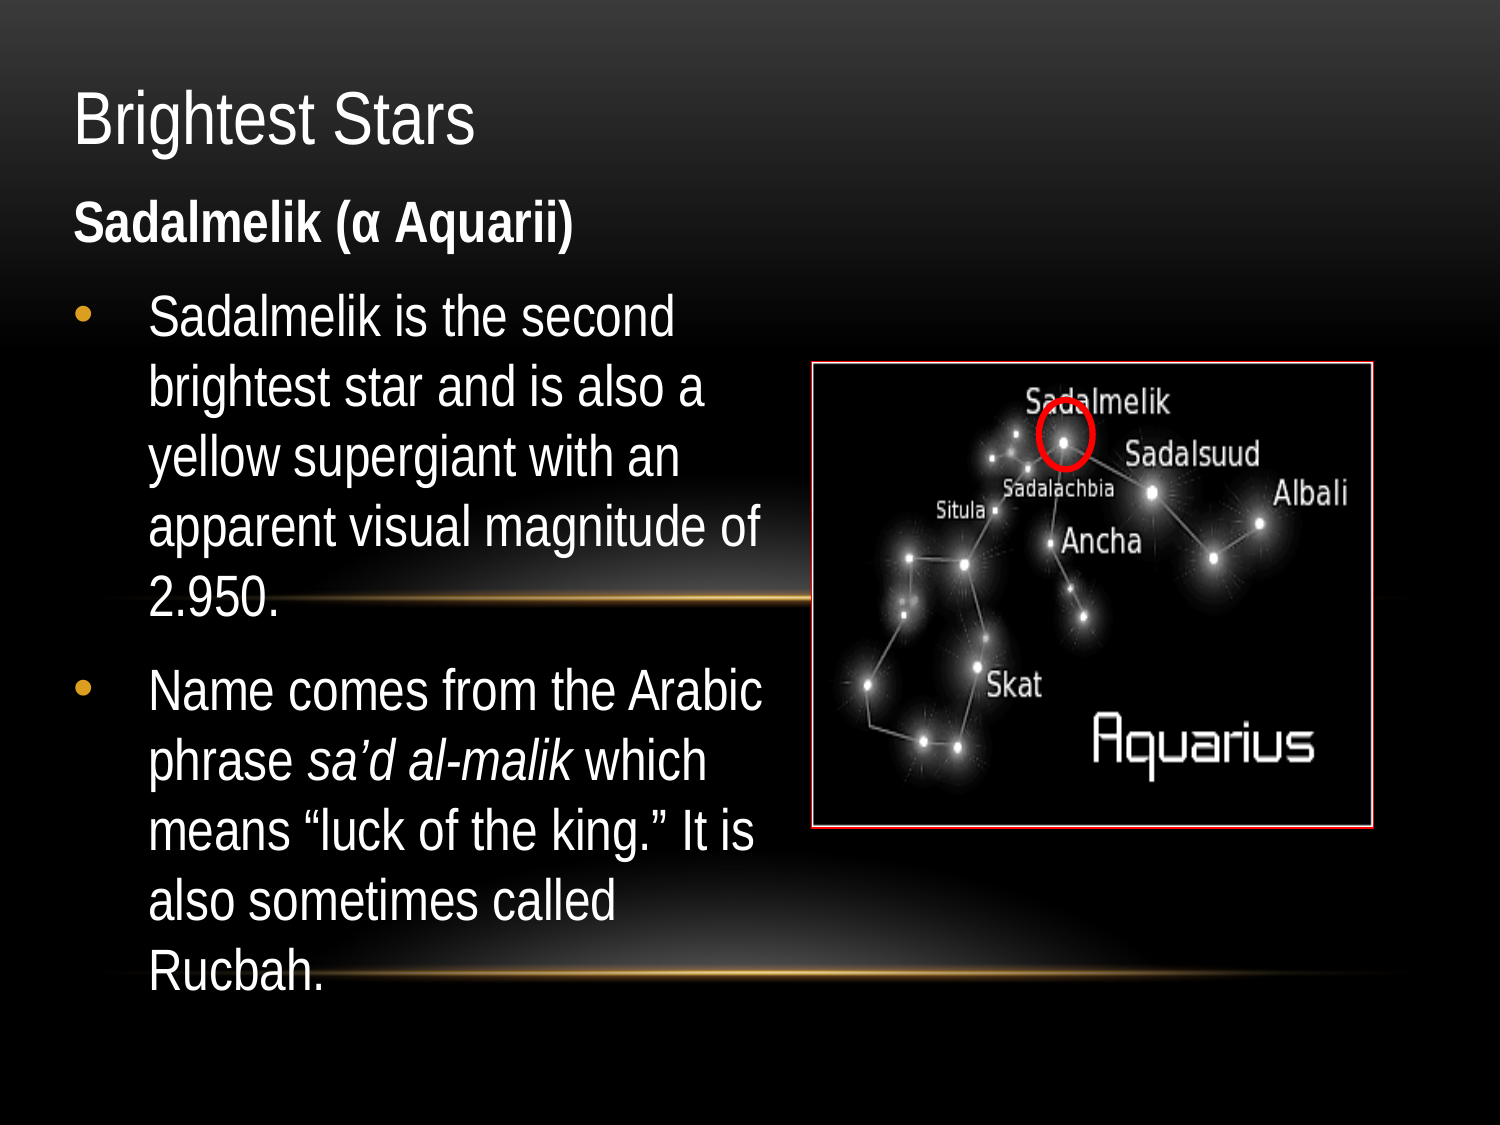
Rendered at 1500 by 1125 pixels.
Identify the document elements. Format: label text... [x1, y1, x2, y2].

subtitle Brightest Stars Sadalmelik (α Aquarii) Sadalmelik is the second brightest star and is also a yellow supergiant with an apparent visual magnitude of 2.950. Name comes from the Arabic phrase sa’d al-malik which means “luck of the king.” It is also sometimes called Rucbah. [58, 62, 788, 627]
picture [0, 0, 1500, 1125]
